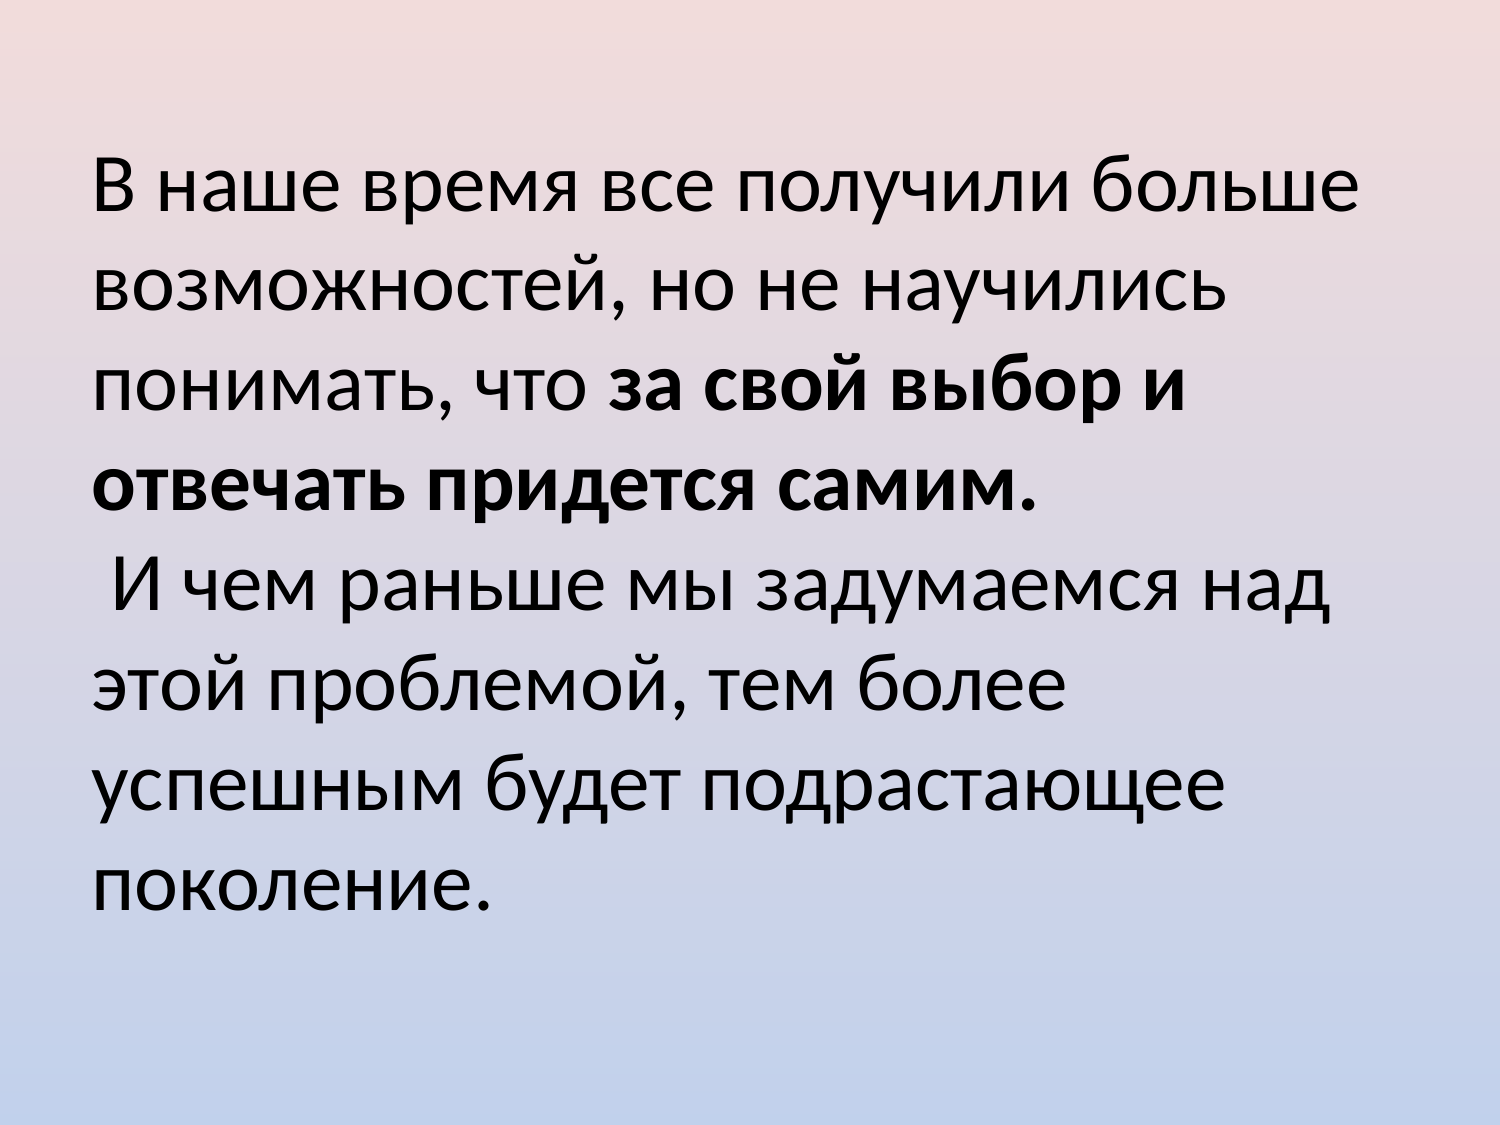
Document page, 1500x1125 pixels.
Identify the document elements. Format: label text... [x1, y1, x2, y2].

text_box В наше время все получили больше возможностей, но не научились понимать, что за свой выбор и отвечать придется самим. И чем раньше мы задумаемся над этой проблемой, тем более успешным будет подрастающее поколение. [76, 120, 1459, 935]
